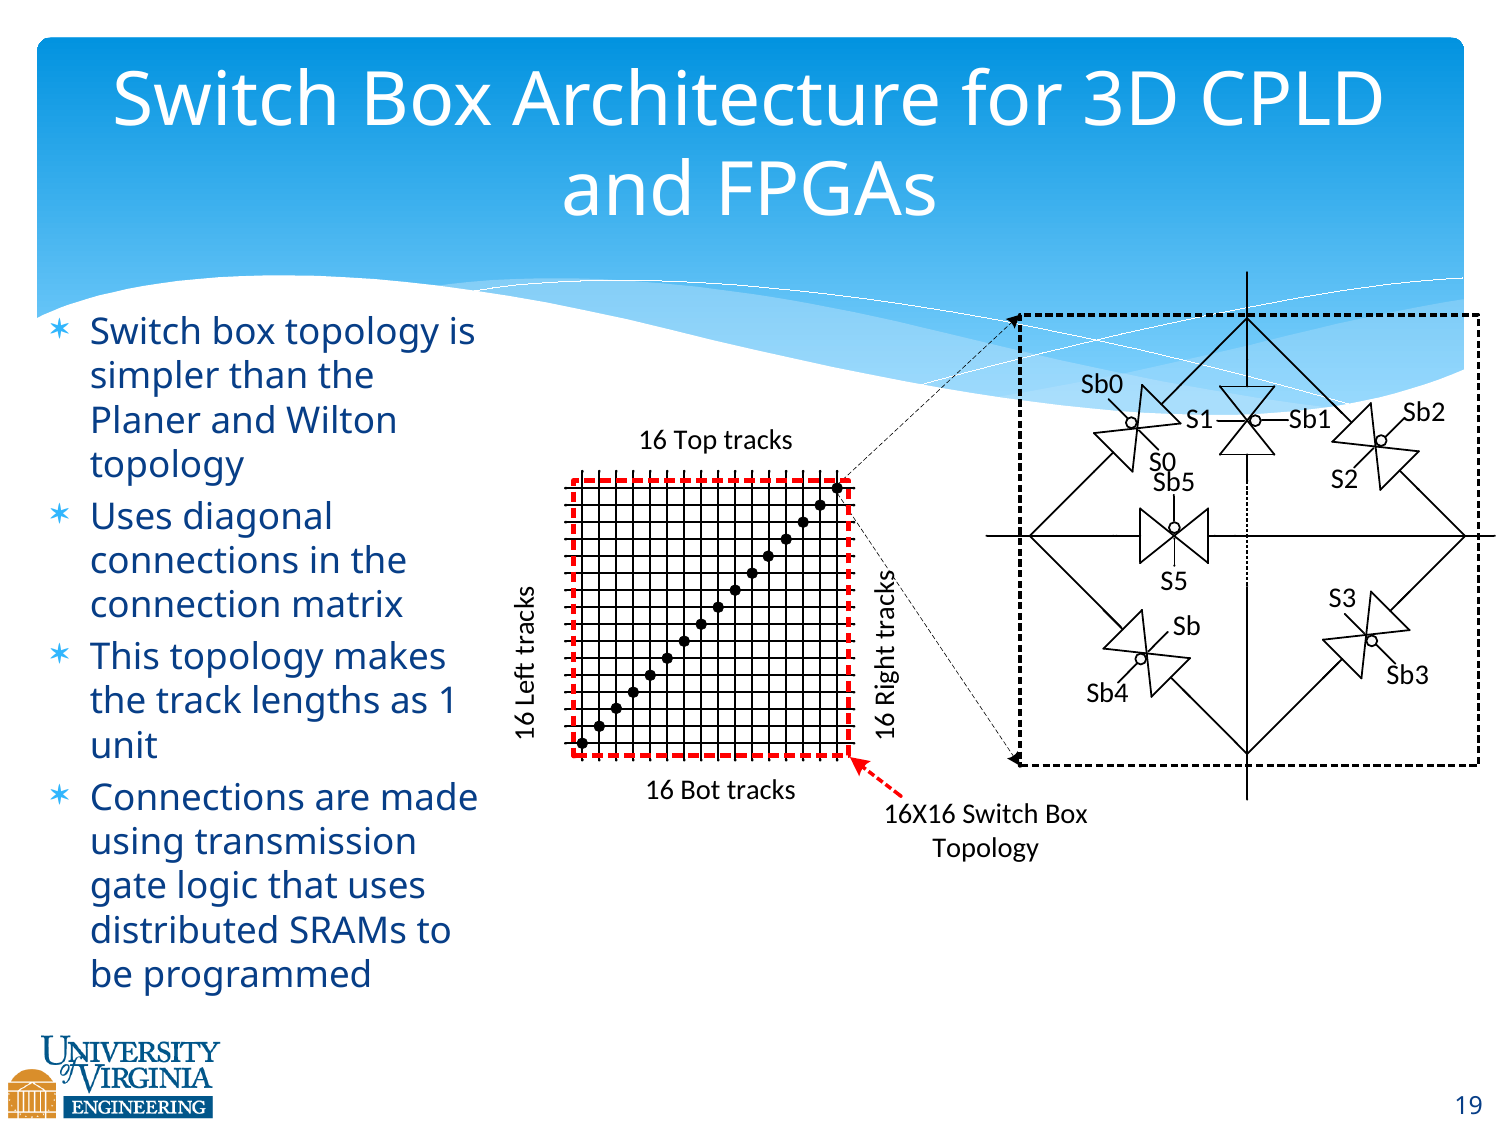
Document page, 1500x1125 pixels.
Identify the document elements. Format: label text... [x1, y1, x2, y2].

list Switch box topology is simpler than the Planer and Wilton topology Uses diagonal connections in the connection matrix This topology makes the track lengths as 1 unit Connections are made using transmission gate logic that uses distributed SRAMs to be programmed [35, 299, 499, 1043]
picture [0, 1030, 225, 1125]
title Switch Box Architecture for 3D CPLD and FPGAs [75, 37, 1425, 243]
picture [501, 268, 1499, 869]
slide_number 19 [1437, 1087, 1500, 1125]
